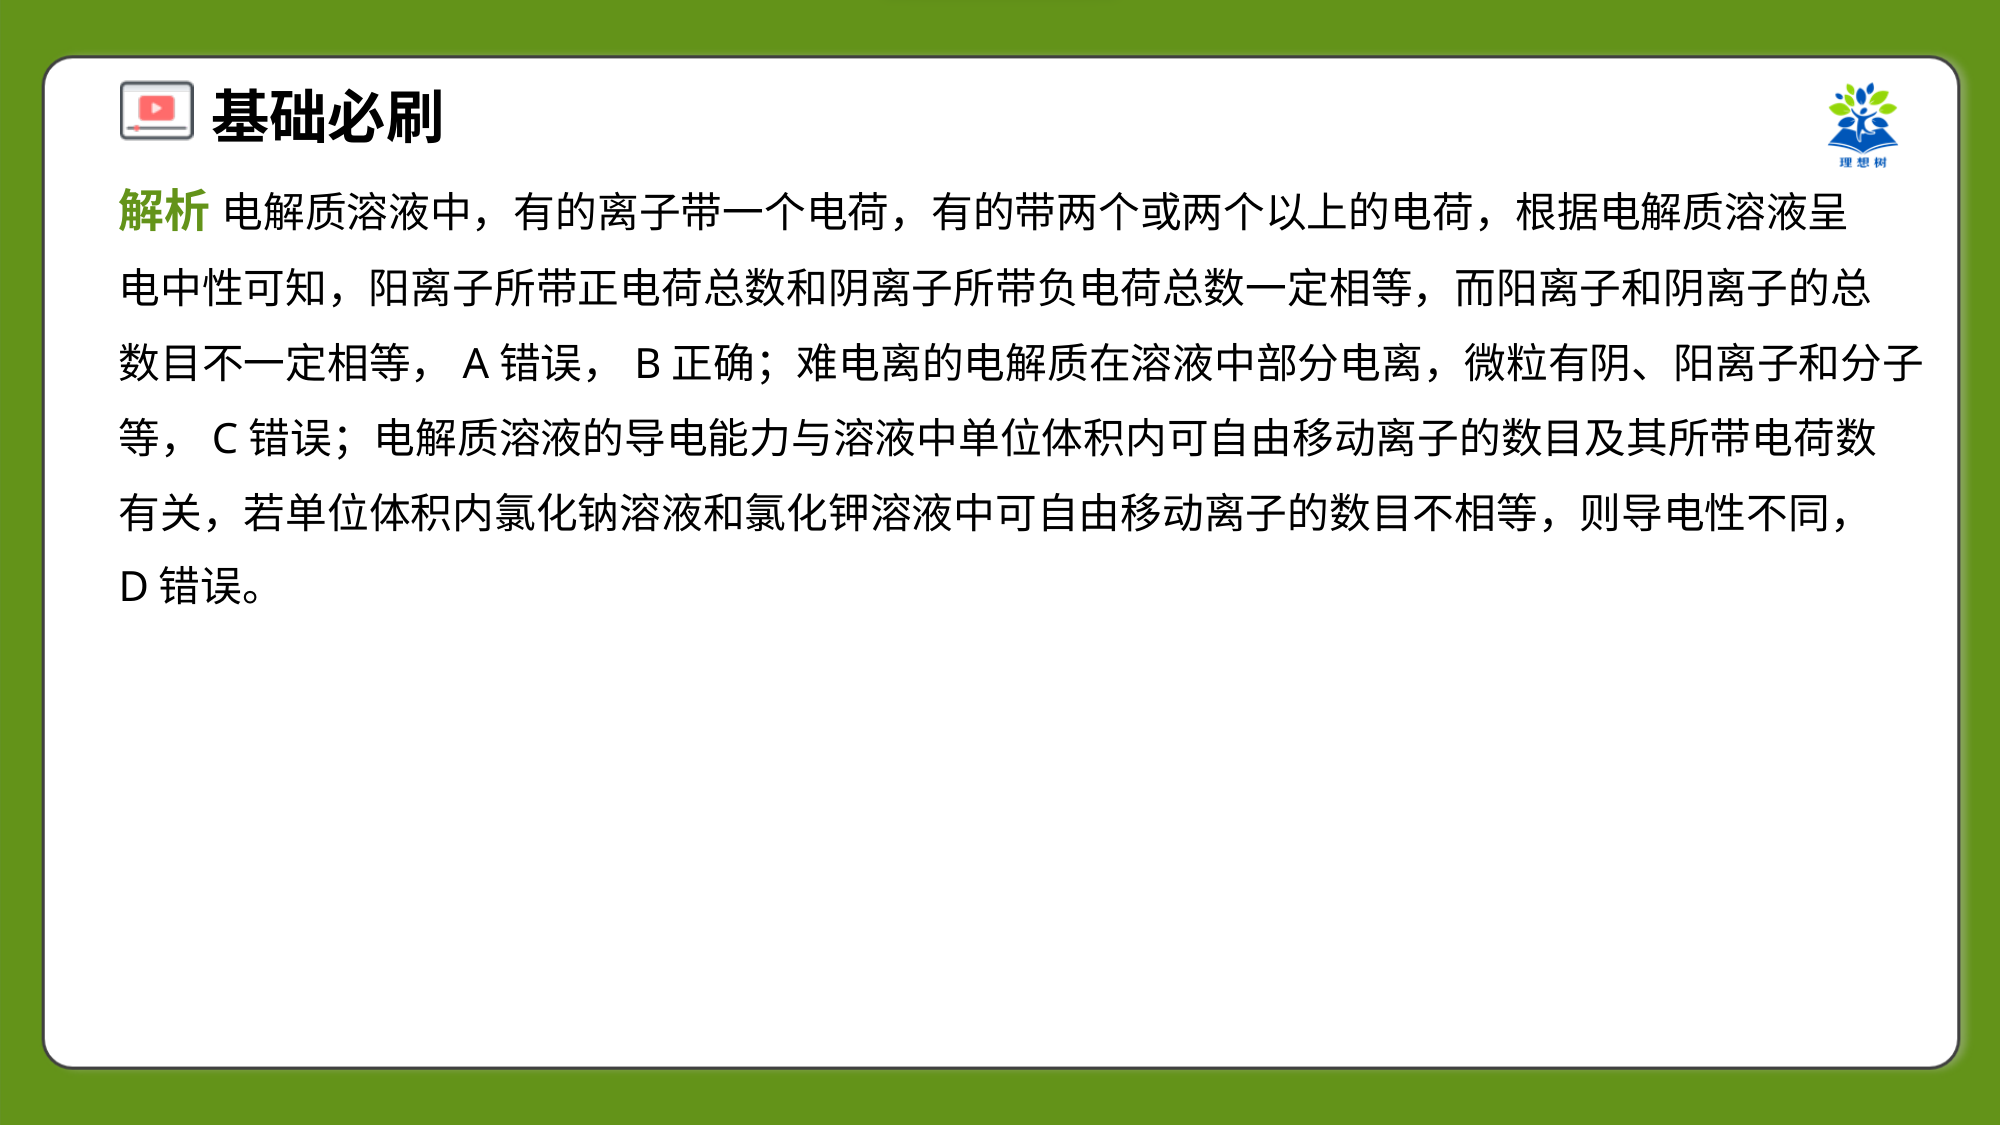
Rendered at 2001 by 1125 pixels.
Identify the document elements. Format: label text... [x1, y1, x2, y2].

text_box 解析 电解质溶液中，有的离子带一个电荷，有的带两个或两个以上的电荷，根据电解质溶液呈 电中性可知，阳离子所带正电荷总数和阴离子所带负电荷总数一定相等，而阳离子和阴离子的总 数目不一定相等，A错误，B正确；难电离的电解质在溶液中部分电离，微粒有阴、阳离子和分子 等，C错误；电解质溶液的导电能力与溶液中单位体积内可自由移动离子的数目及其所带电荷数 有关，若单位体积内氯化钠溶液和氯化钾溶液中可自由移动离子的数目不相等，则导电性不同， D错误。 [118, 159, 1883, 602]
picture [0, 0, 2000, 1125]
